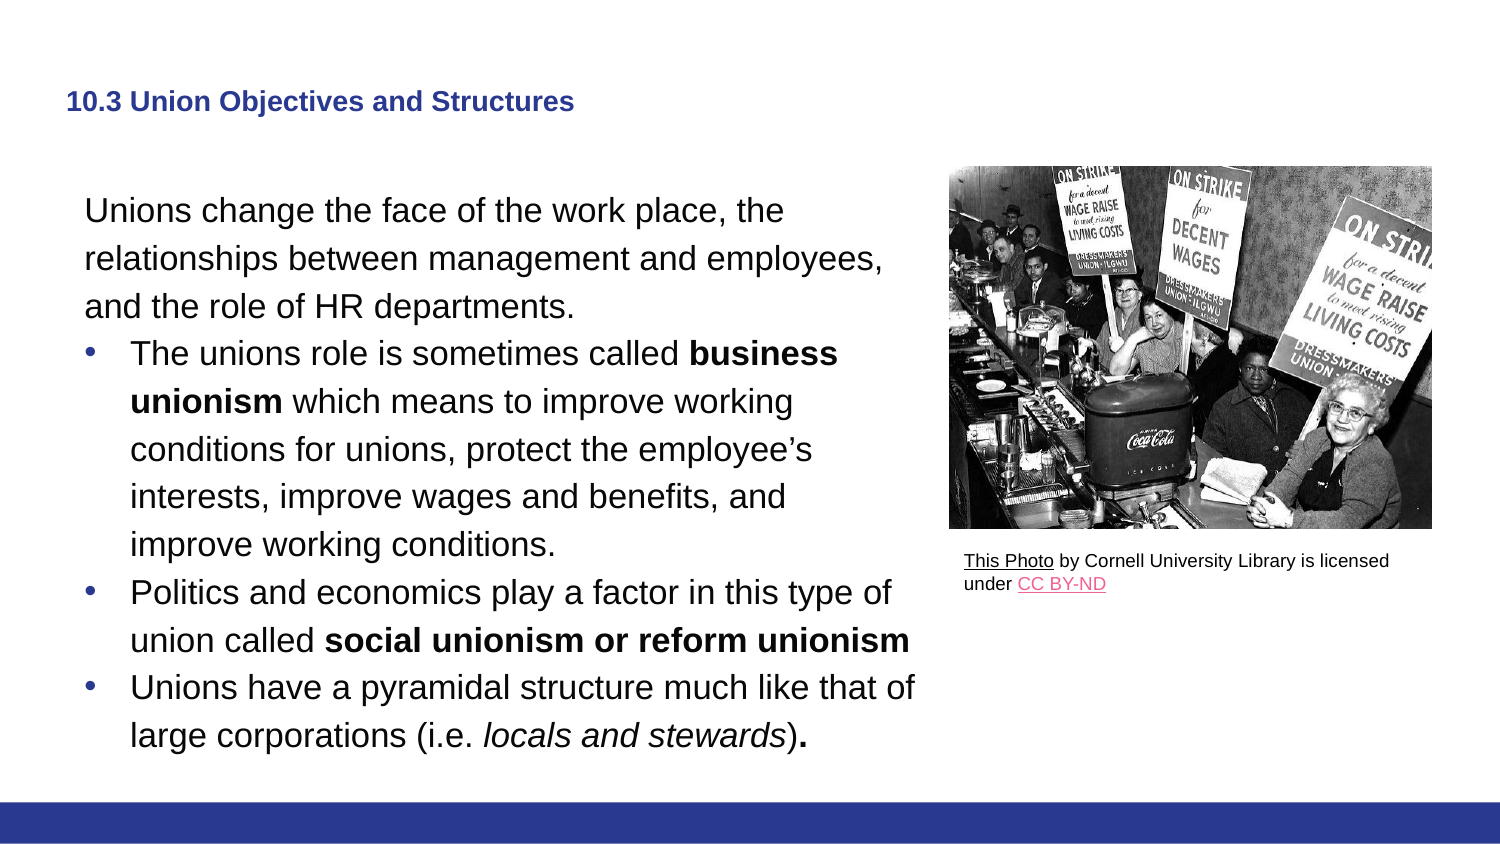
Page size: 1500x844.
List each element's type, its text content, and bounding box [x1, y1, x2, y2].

picture [948, 166, 1432, 529]
text_box This Photo by Cornell University Library is licensed under CC BY-ND [949, 541, 1432, 602]
list Unions change the face of the work place, the relationships between management and employees, and the role of HR departments. The unions role is sometimes called business unionism which means to improve working conditions for unions, protect the employee’s interests, improve wages and benefits, and improve working conditions. Politics and economics play a factor in this type of union called social unionism or reform unionism Unions have a pyramidal structure much like that of large corporations (i.e. locals and stewards). [51, 166, 934, 806]
title 10.3 Union Objectives and Structures [51, 67, 1449, 167]
